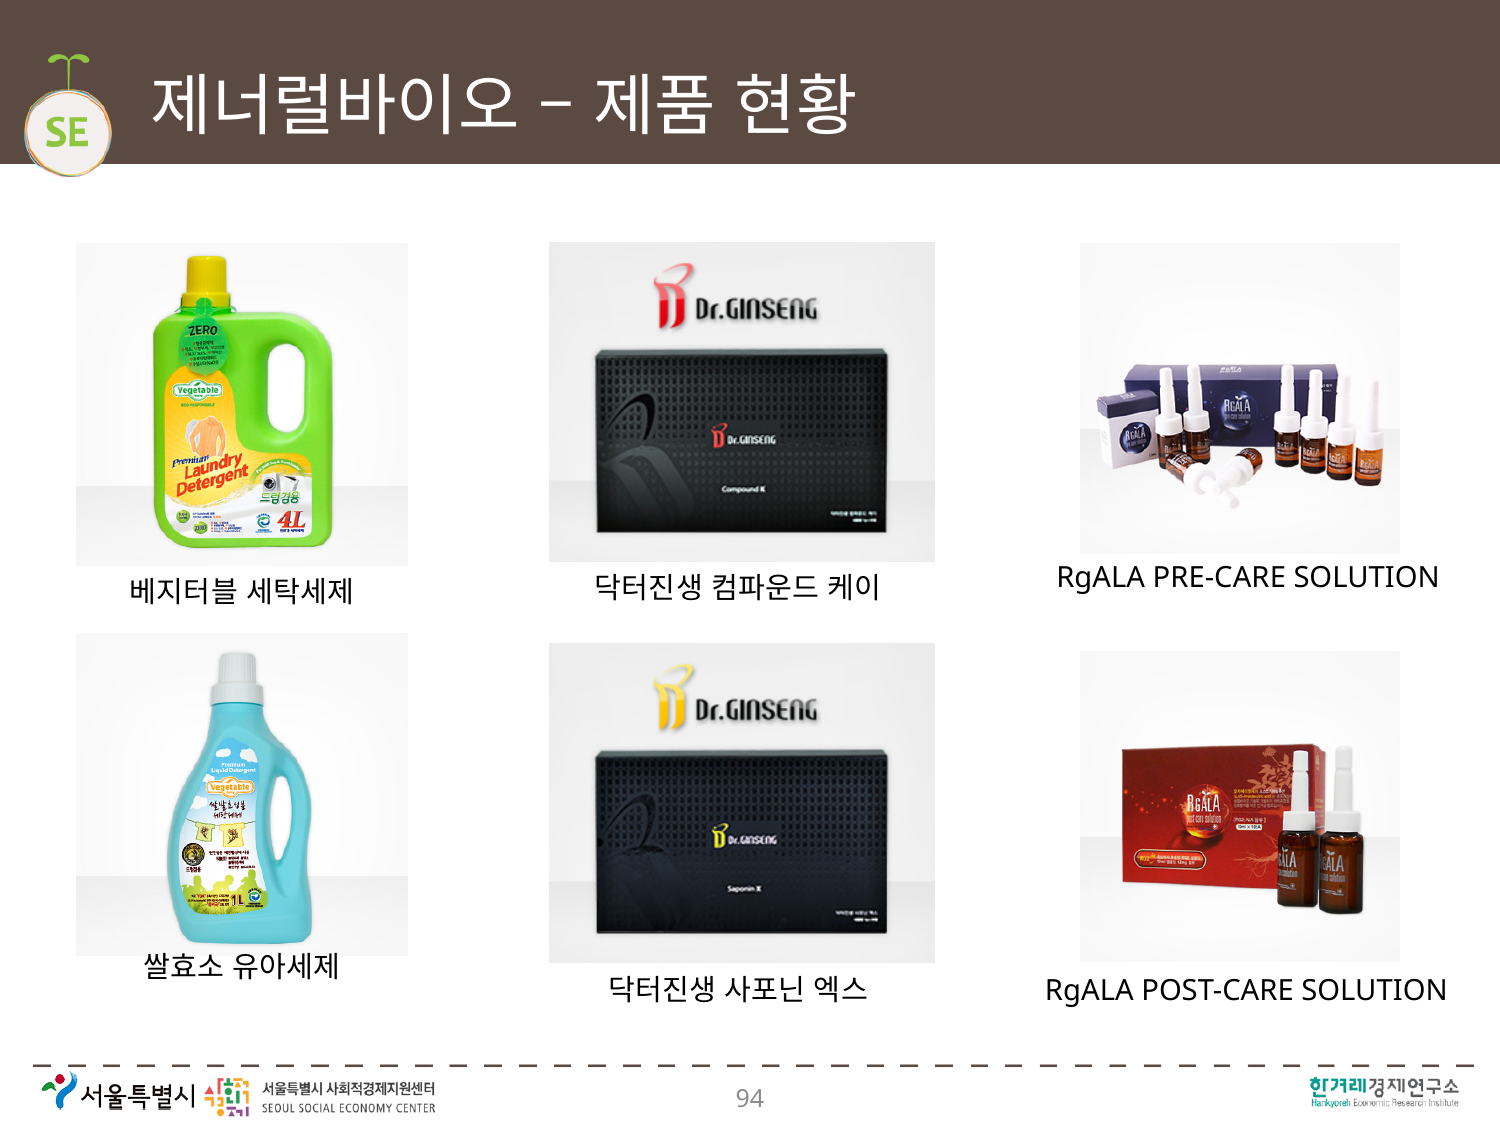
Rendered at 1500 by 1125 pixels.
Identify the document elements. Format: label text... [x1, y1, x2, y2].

text_box 닥터진생 사포닌 엑스 [572, 972, 904, 1014]
slide_number 94 [696, 1069, 804, 1125]
text_box 베지터블 세탁세제 [76, 573, 408, 616]
picture [0, 0, 1500, 1125]
title 제너럴바이오 – 제품 현황 [135, 45, 1463, 161]
text_box 쌀효소 유아세제 [76, 962, 408, 991]
text_box 닥터진생 컴파운드 케이 [572, 571, 904, 613]
text_box RgALA POST-CARE SOLUTION [1030, 964, 1463, 1014]
text_box RgALA PRE-CARE SOLUTION [1041, 550, 1455, 601]
